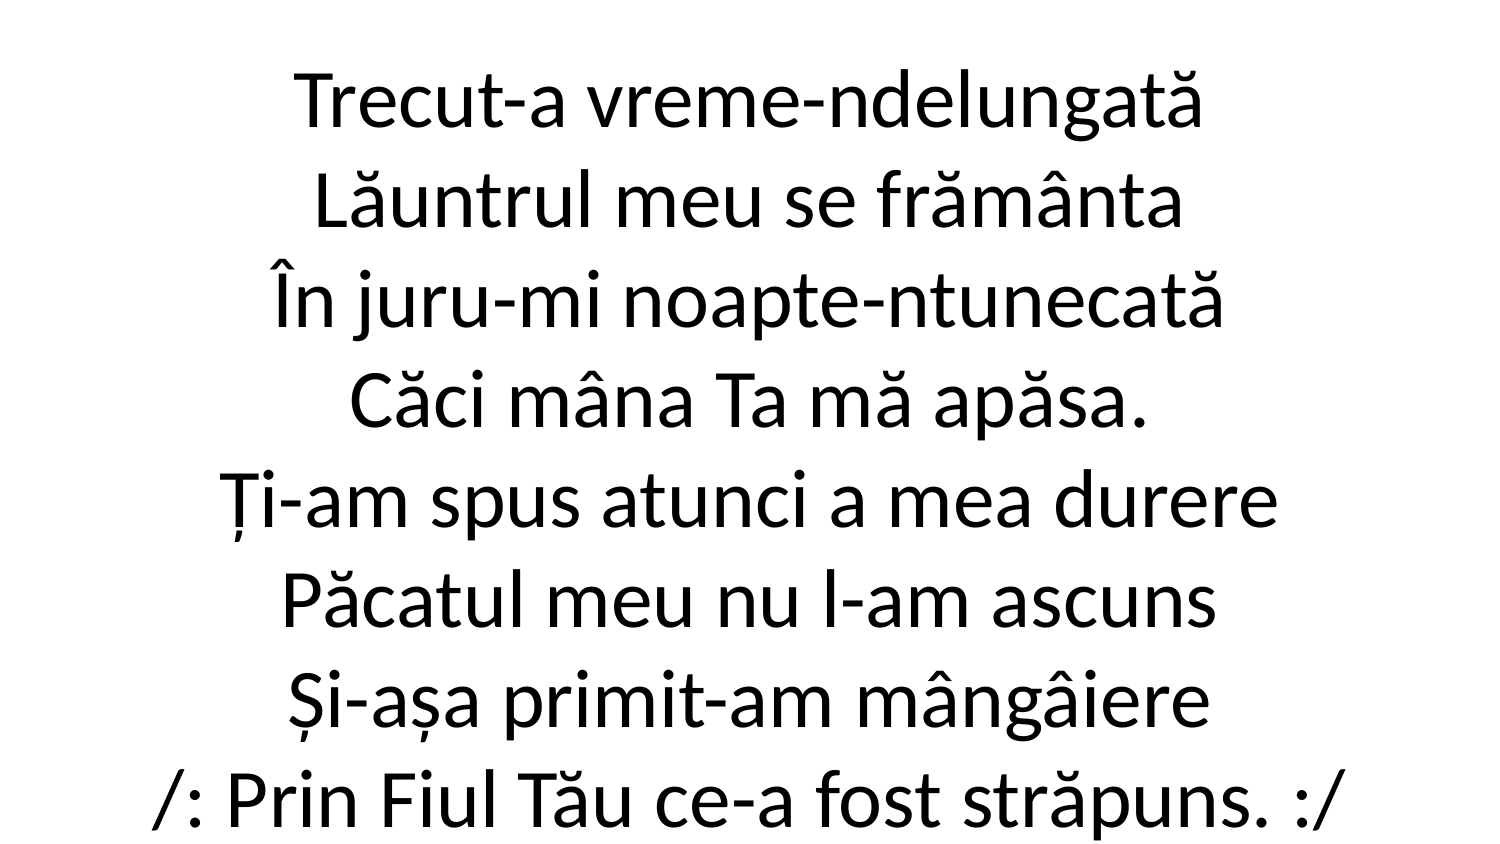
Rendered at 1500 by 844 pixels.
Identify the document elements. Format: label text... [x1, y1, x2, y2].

text_box Trecut-a vreme-ndelungată Lăuntrul meu se frământa În juru-mi noapte-ntunecată Căci mâna Ta mă apăsa. Ți-am spus atunci a mea durere Păcatul meu nu l-am ascuns Și-așa primit-am mângâiere /: Prin Fiul Tău ce-a fost străpuns. :/ [138, 0, 1362, 844]
